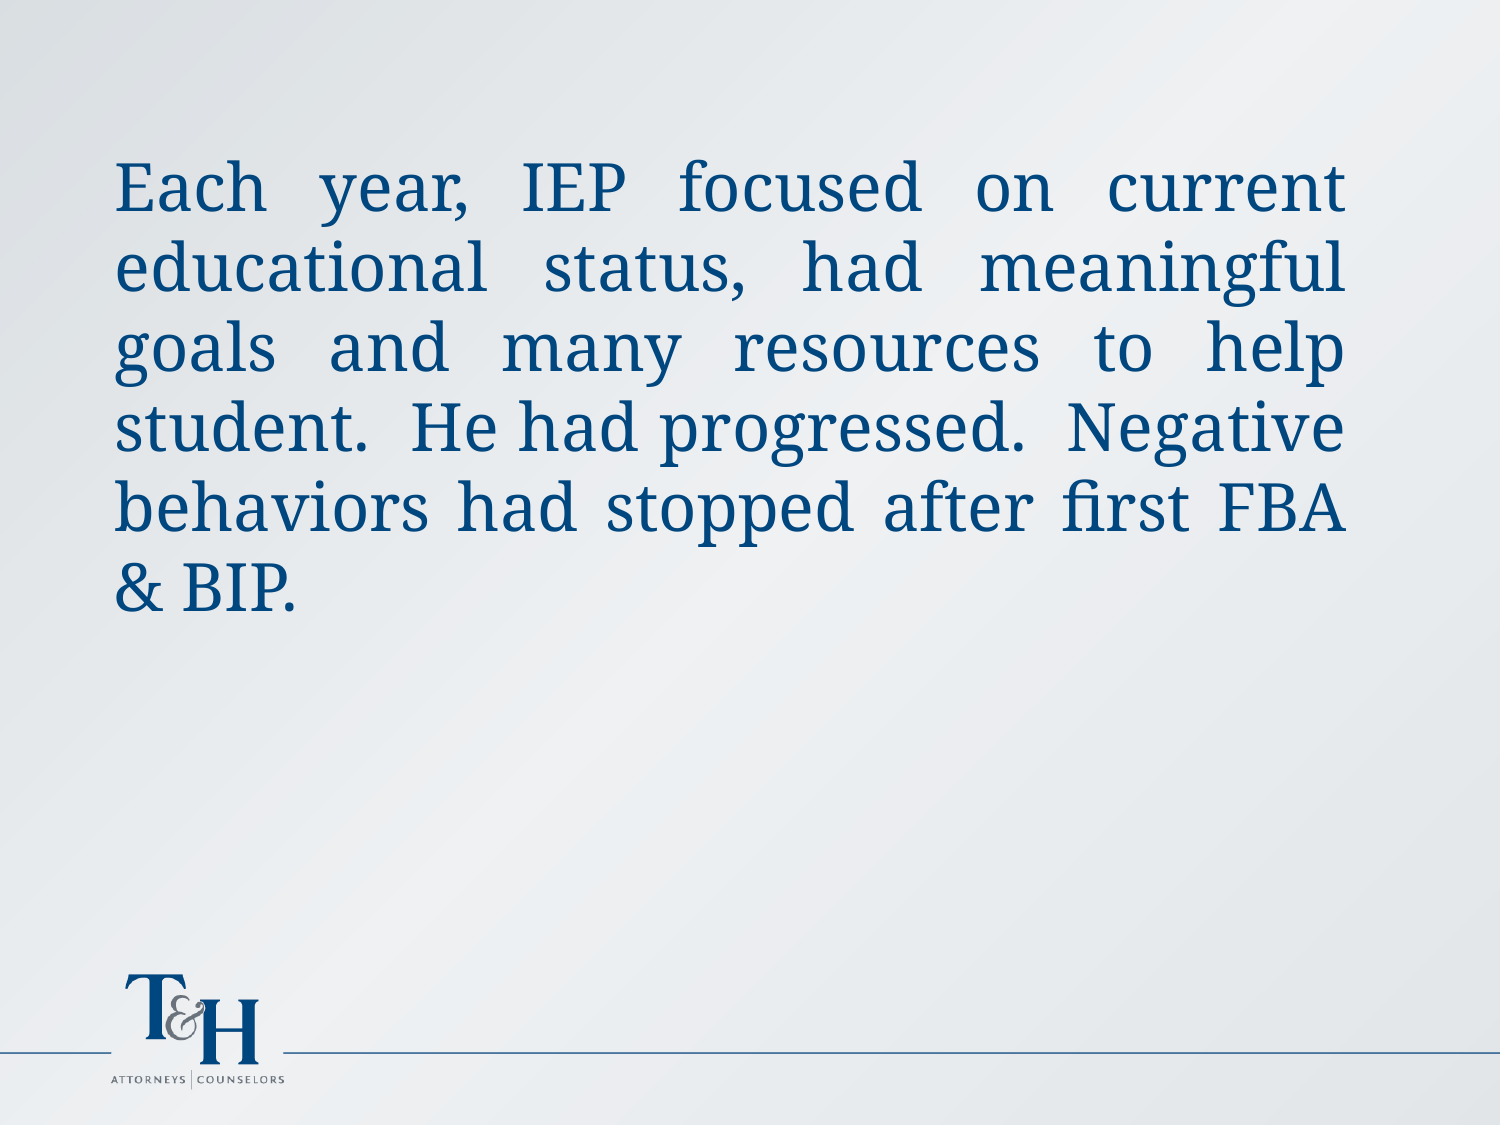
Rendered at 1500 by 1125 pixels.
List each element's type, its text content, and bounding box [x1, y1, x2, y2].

picture [0, 0, 1500, 1125]
text_box Each year, IEP focused on current educational status, had meaningful goals and many resources to help student. He had progressed. Negative behaviors had stopped after first FBA & BIP. [99, 137, 1363, 632]
